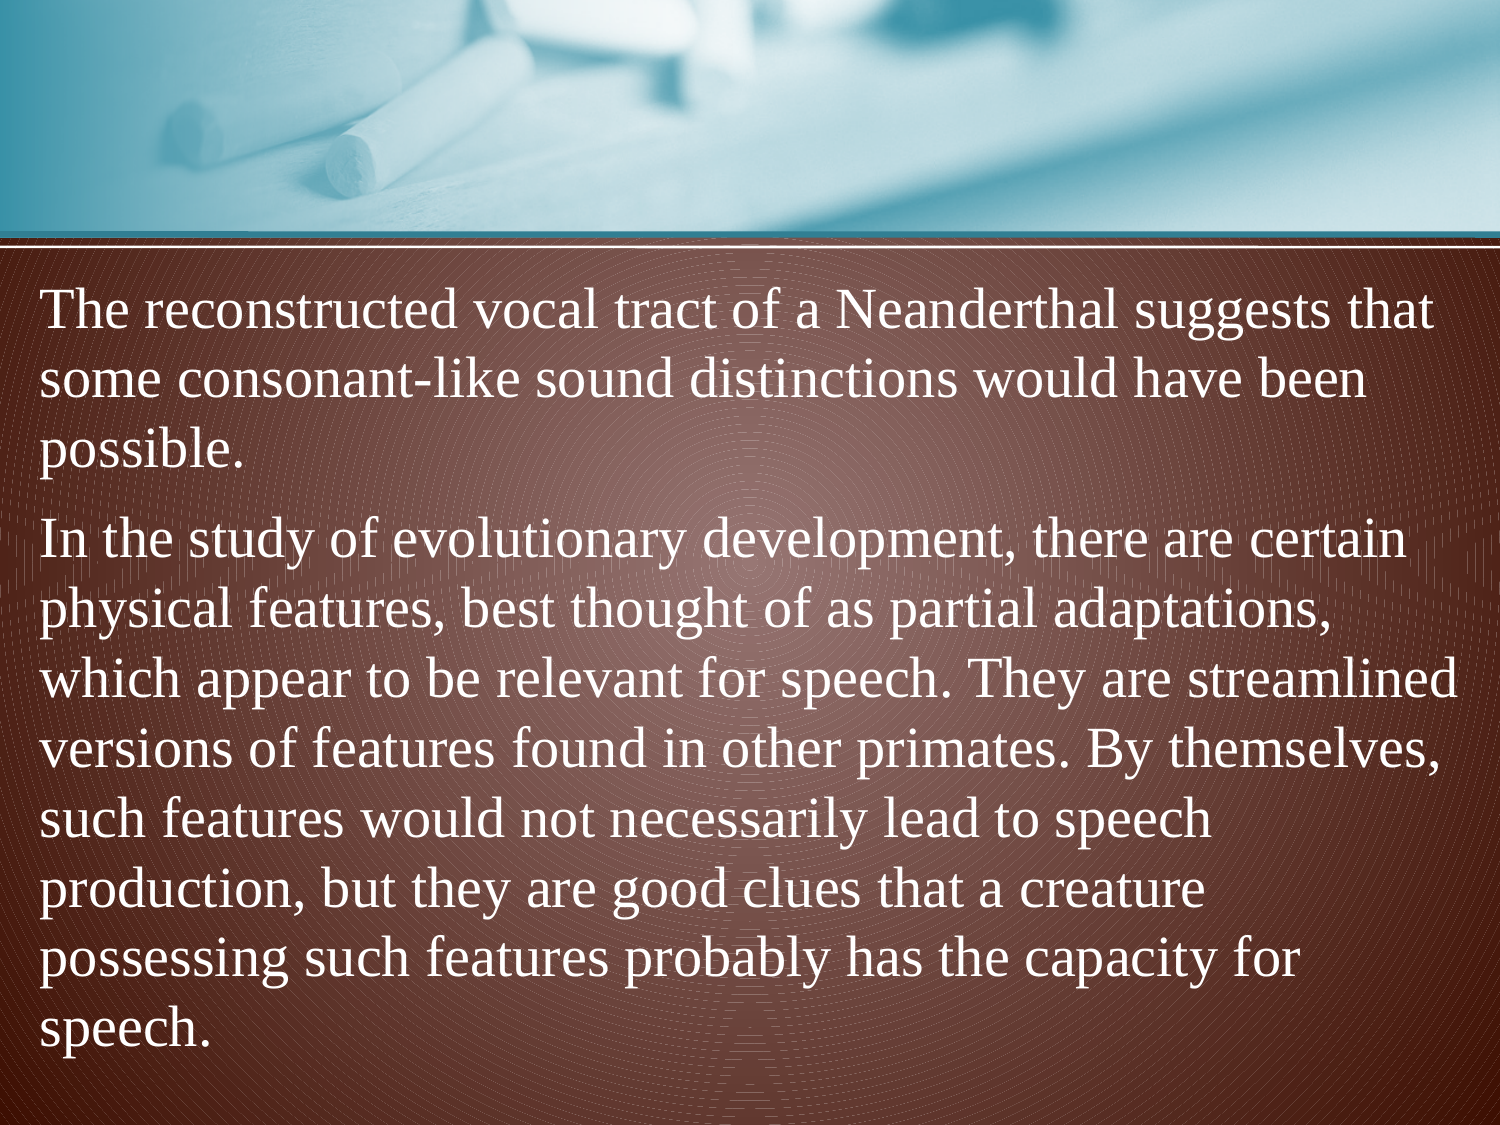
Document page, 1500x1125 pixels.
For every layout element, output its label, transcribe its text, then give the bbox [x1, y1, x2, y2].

list The reconstructed vocal tract of a Neanderthal suggests that some consonant-like sound distinctions would have been possible. In the study of evolutionary development, there are certain physical features, best thought of as partial adaptations, which appear to be relevant for speech. They are streamlined versions of features found in other primates. By themselves, such features would not necessarily lead to speech production, but they are good clues that a creature possessing such features probably has the capacity for speech. [24, 262, 1475, 1088]
